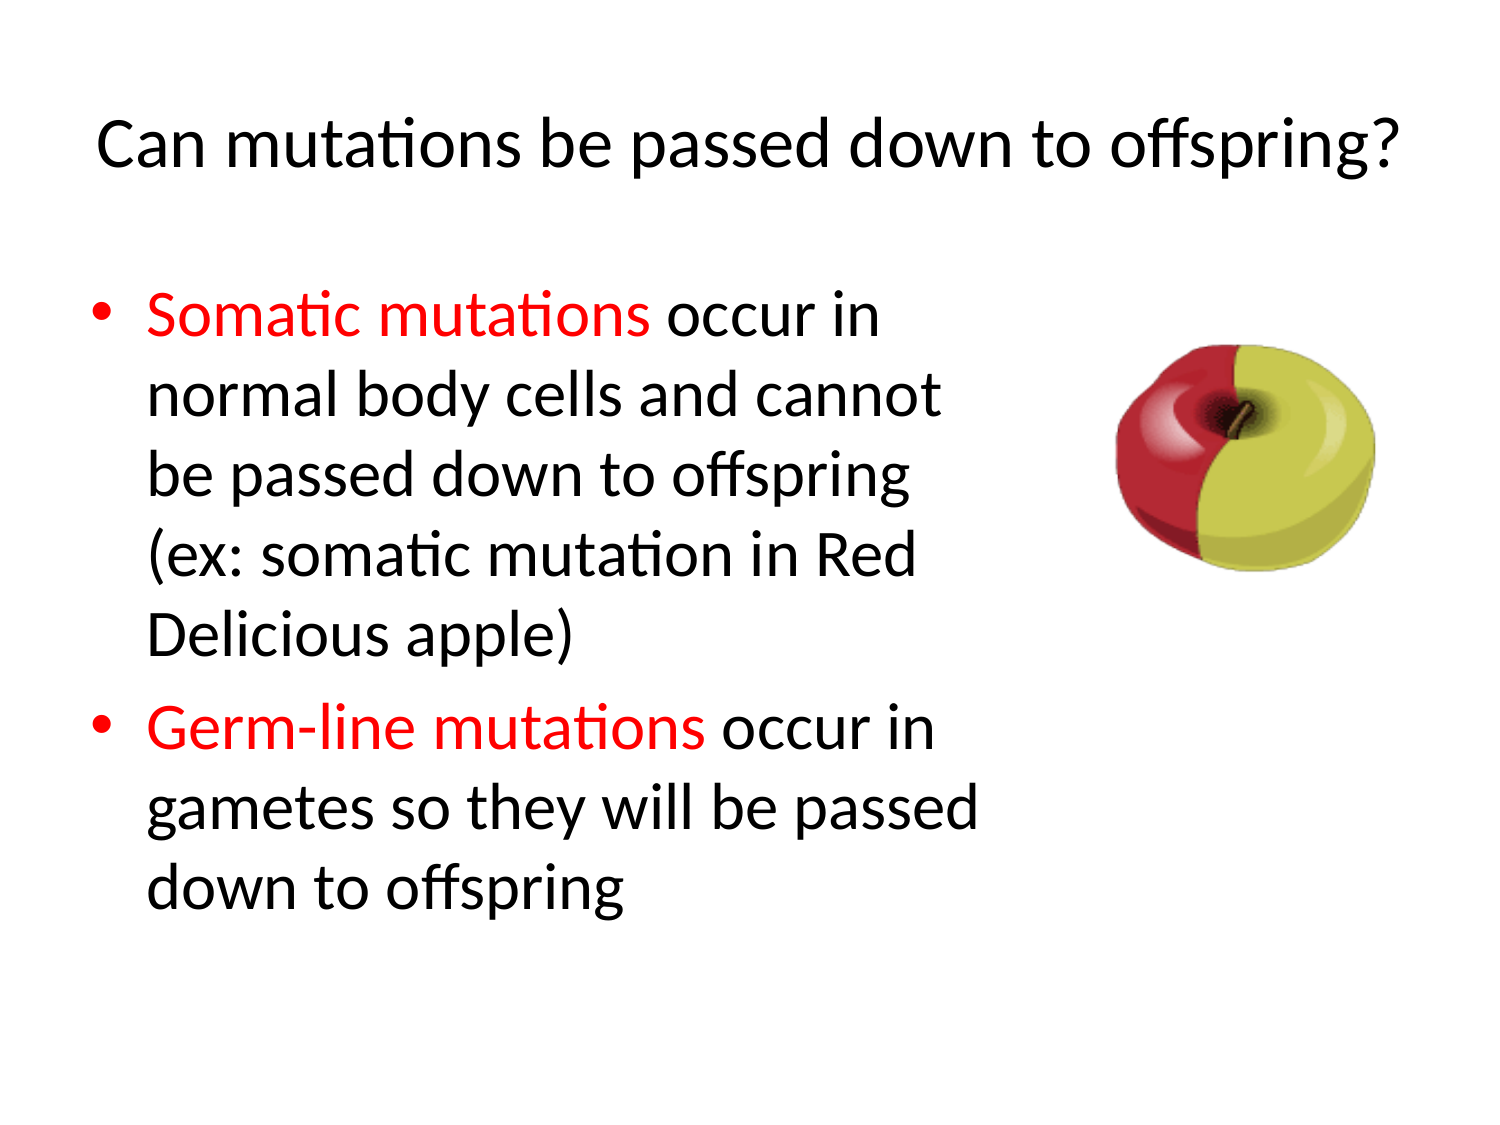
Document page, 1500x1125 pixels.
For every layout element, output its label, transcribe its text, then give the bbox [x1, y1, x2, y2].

title Can mutations be passed down to offspring? [74, 44, 1426, 233]
picture [1099, 337, 1392, 588]
list Somatic mutations occur in normal body cells and cannot be passed down to offspring (ex: somatic mutation in Red Delicious apple) Germ-line mutations occur in gametes so they will be passed down to offspring [74, 262, 1038, 1051]
